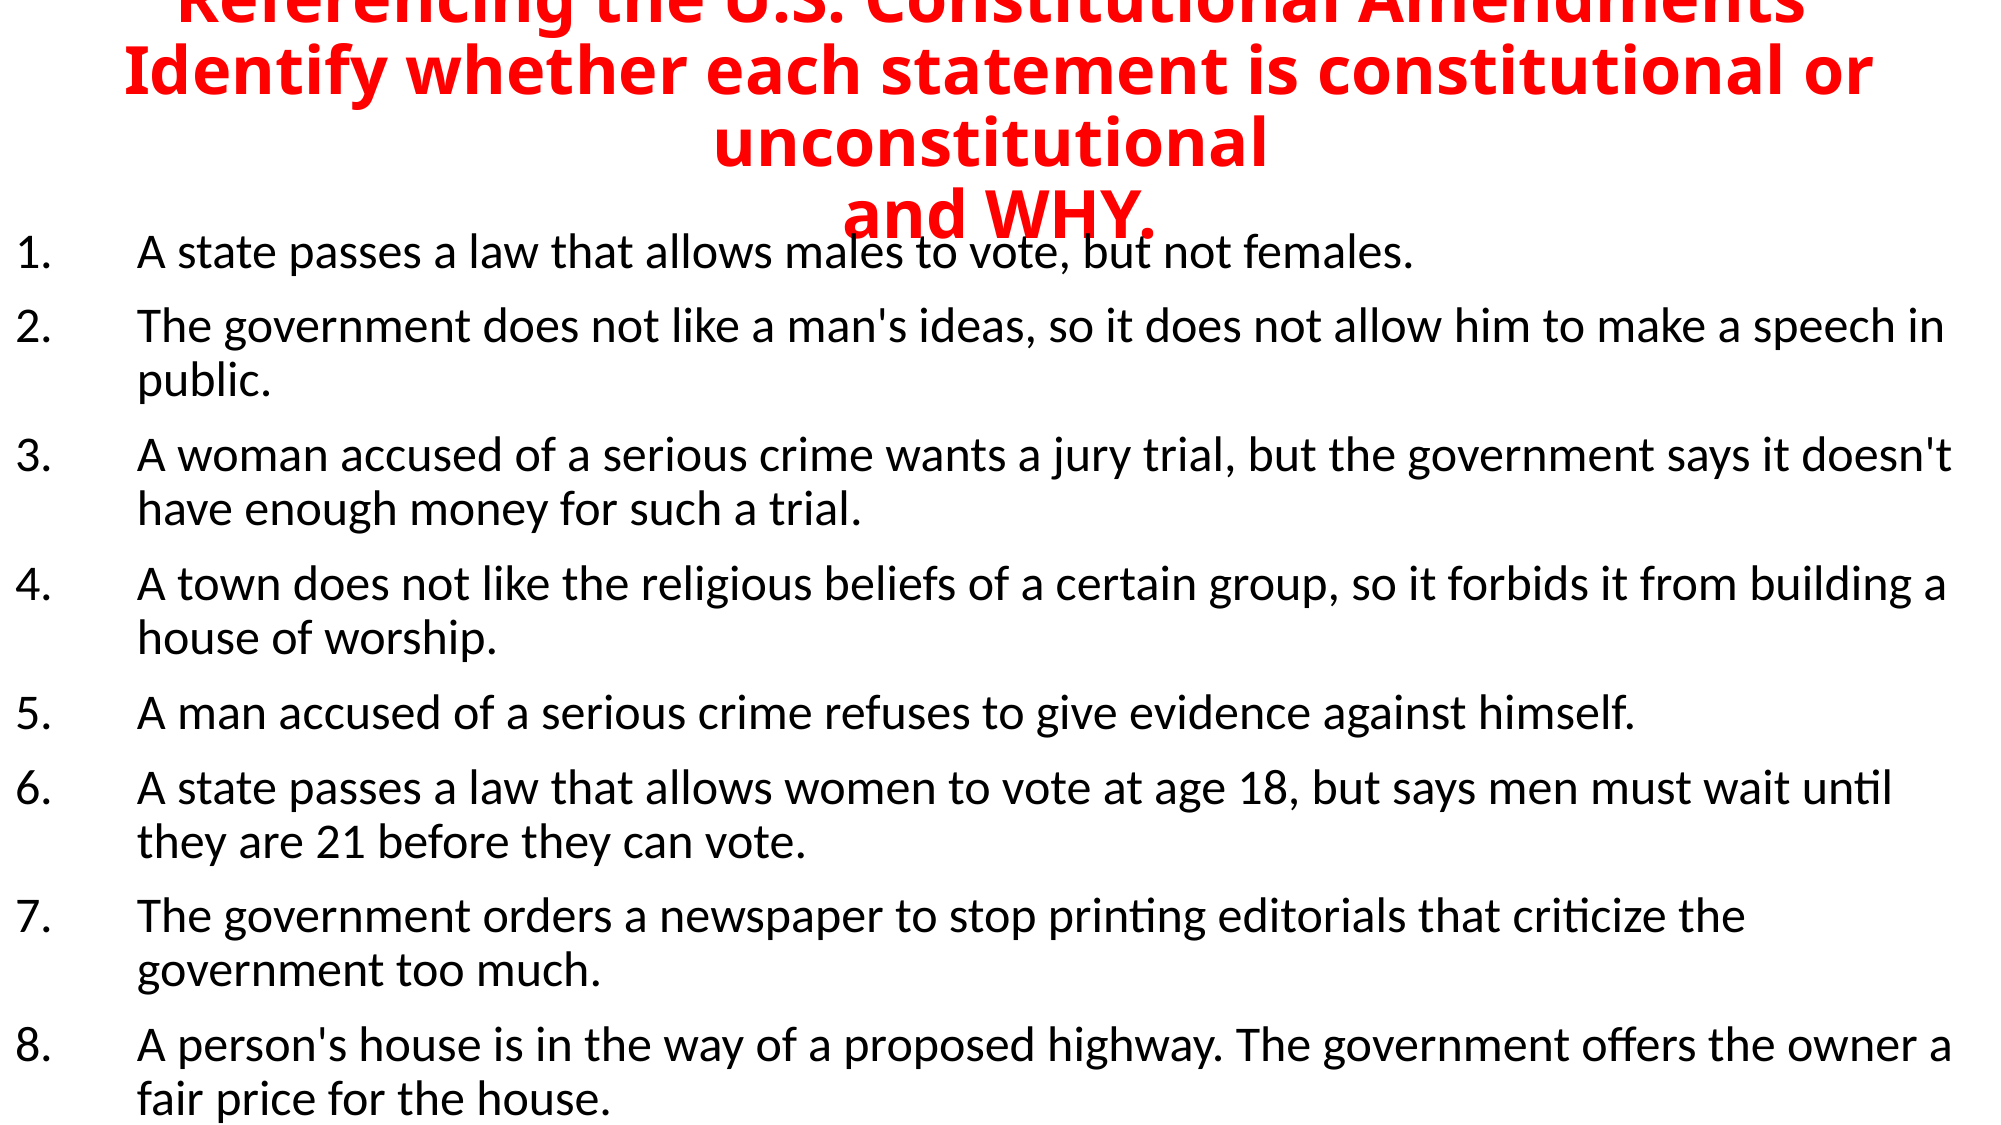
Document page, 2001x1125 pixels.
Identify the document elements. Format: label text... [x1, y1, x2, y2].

list A state passes a law that allows males to vote, but not females. The government does not like a man's ideas, so it does not allow him to make a speech in public. A woman accused of a serious crime wants a jury trial, but the government says it doesn't have enough money for such a trial. A town does not like the religious beliefs of a certain group, so it forbids it from building a house of worship. A man accused of a serious crime refuses to give evidence against himself. A state passes a law that allows women to vote at age 18, but says men must wait until they are 21 before they can vote. The government orders a newspaper to stop printing editorials that criticize the government too much. A person's house is in the way of a proposed highway. The government offers the owner a fair price for the house. [0, 217, 2000, 1125]
title Referencing the U.S. Constitutional Amendments Identify whether each statement is constitutional or unconstitutional and WHY. [0, 0, 2000, 217]
